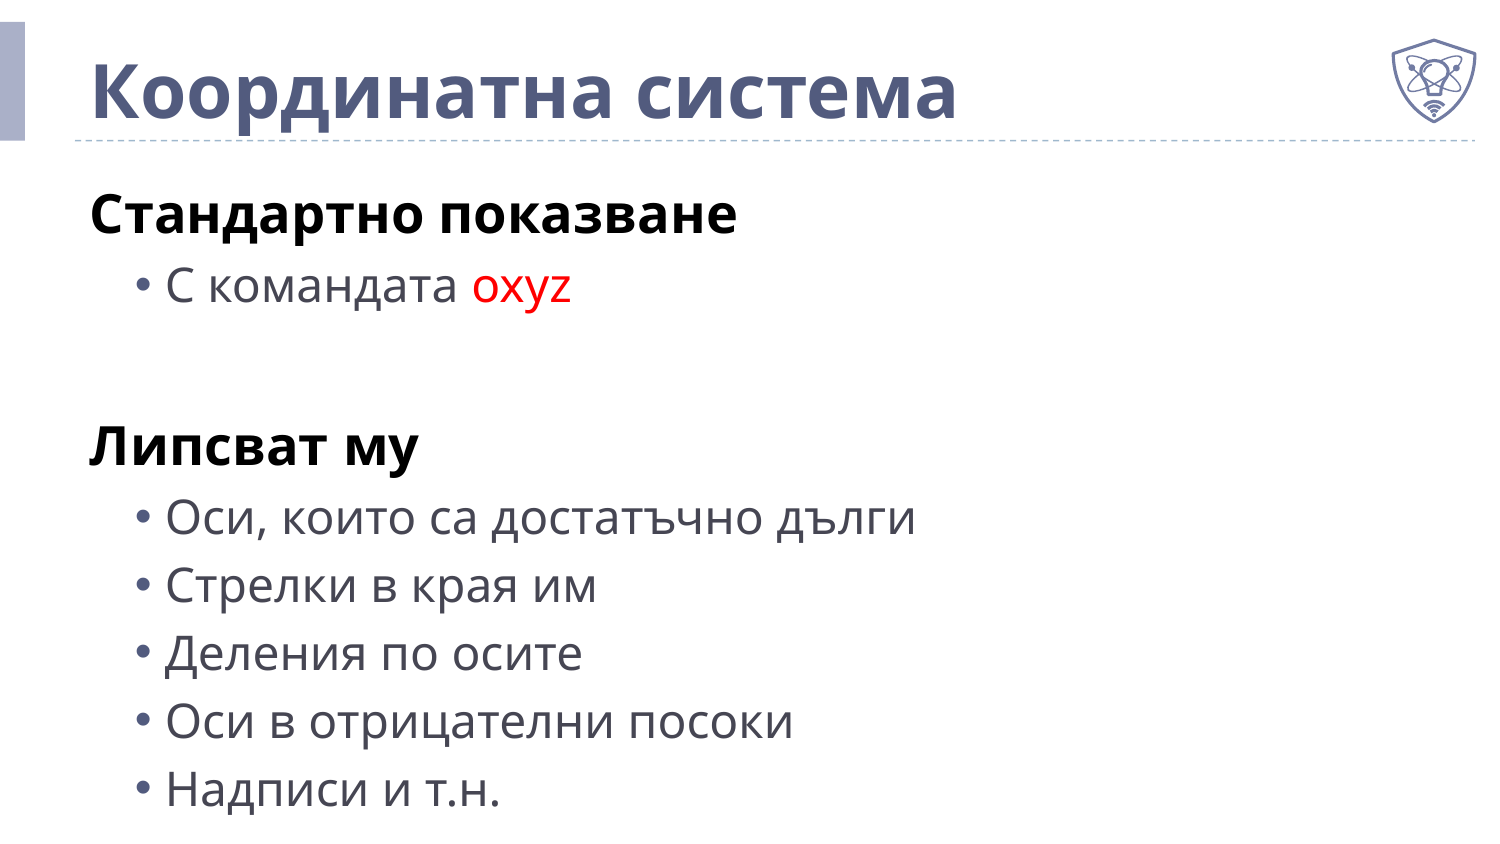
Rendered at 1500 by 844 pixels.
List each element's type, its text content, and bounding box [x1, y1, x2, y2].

title Координатна система [75, 18, 1475, 141]
list Стандартно показване С командата oxyz Липсват му Оси, които са достатъчно дълги Стрелки в края им Деления по осите Оси в отрицателни посоки Надписи и т.н. [75, 171, 1475, 835]
